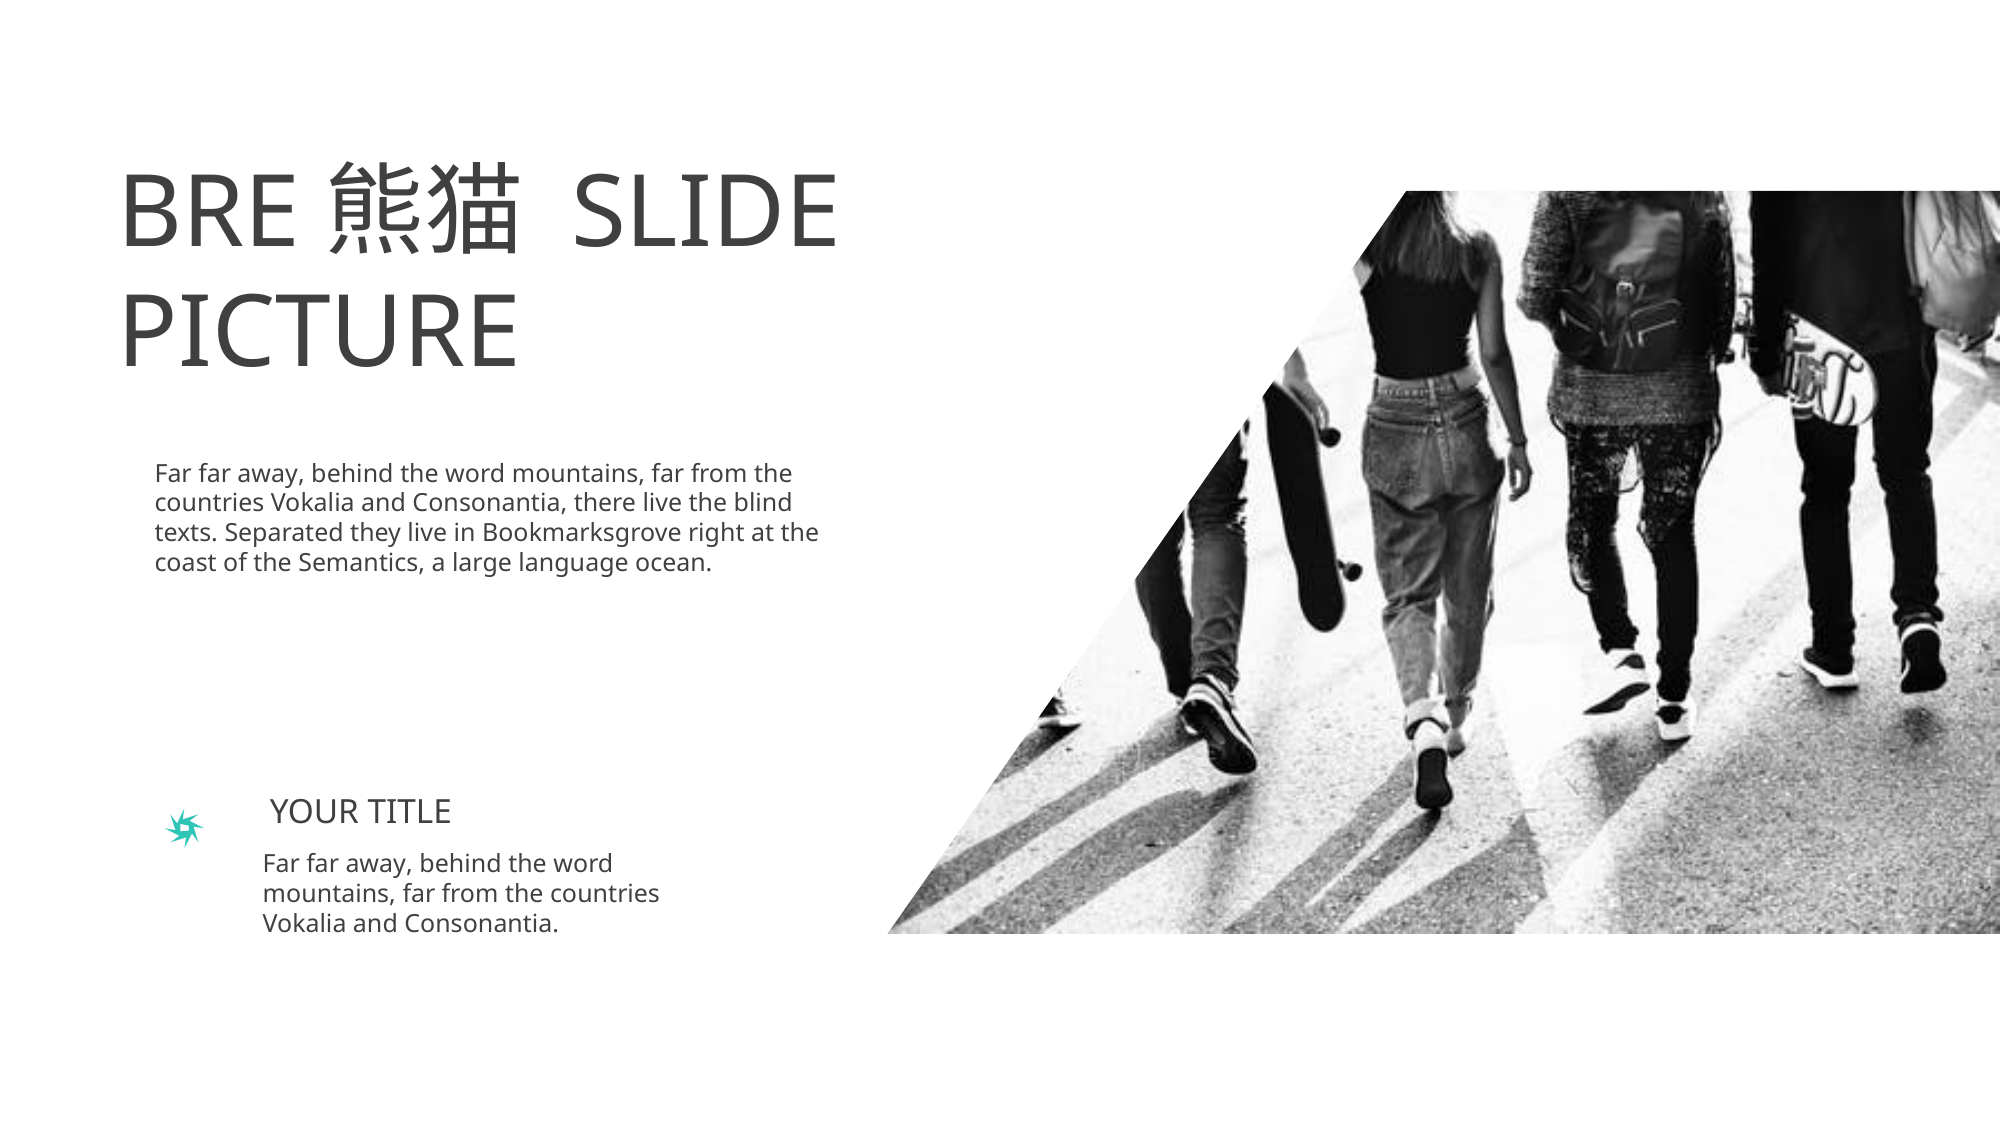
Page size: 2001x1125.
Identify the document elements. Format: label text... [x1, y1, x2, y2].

picture [887, 190, 2000, 934]
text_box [139, 782, 691, 946]
text_box Far far away, behind the word mountains, far from the countries Vokalia and Consonantia, there live the blind texts. Separated they live in Bookmarksgrove right at the coast of the Semantics, a large language ocean. [139, 449, 868, 585]
text_box BRE熊猫 SLIDE PICTURE [102, 139, 856, 394]
